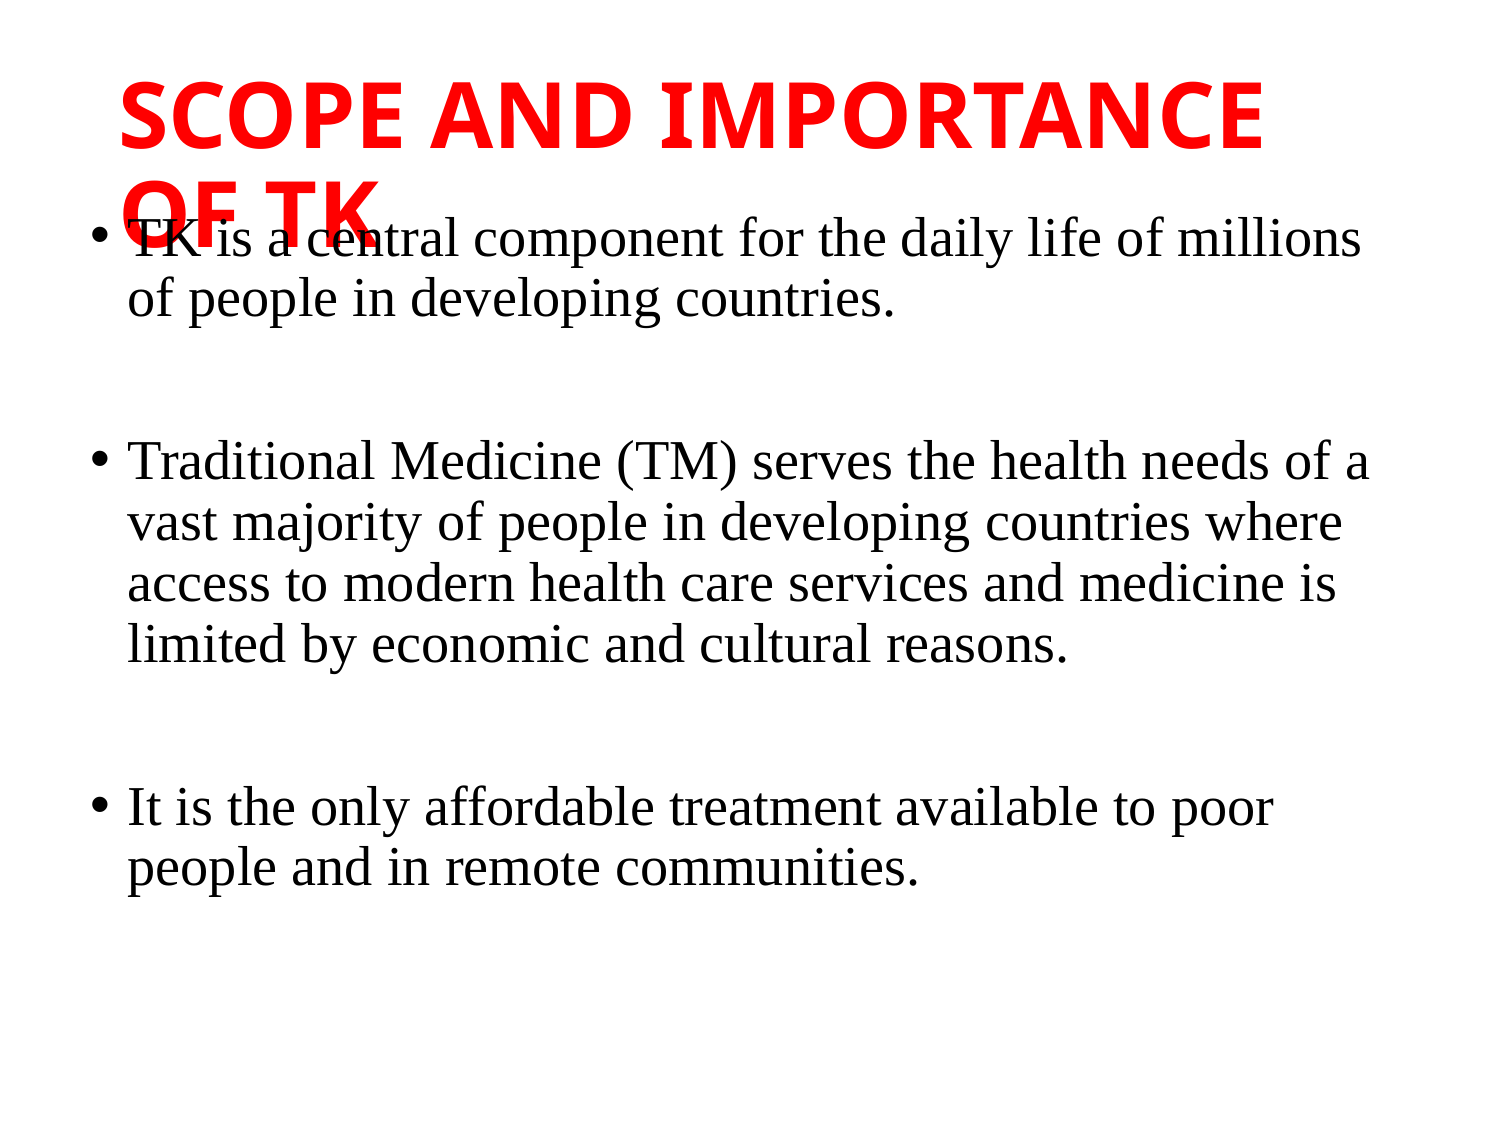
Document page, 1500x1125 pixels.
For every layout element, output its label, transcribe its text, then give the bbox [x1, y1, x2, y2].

list TK is a central component for the daily life of millions of people in developing countries. Traditional Medicine (TM) serves the health needs of a vast majority of people in developing countries where access to modern health care services and medicine is limited by economic and cultural reasons. It is the only affordable treatment available to poor people and in remote communities. [75, 200, 1425, 943]
title SCOPE AND IMPORTANCE OF TK [103, 59, 1397, 200]
